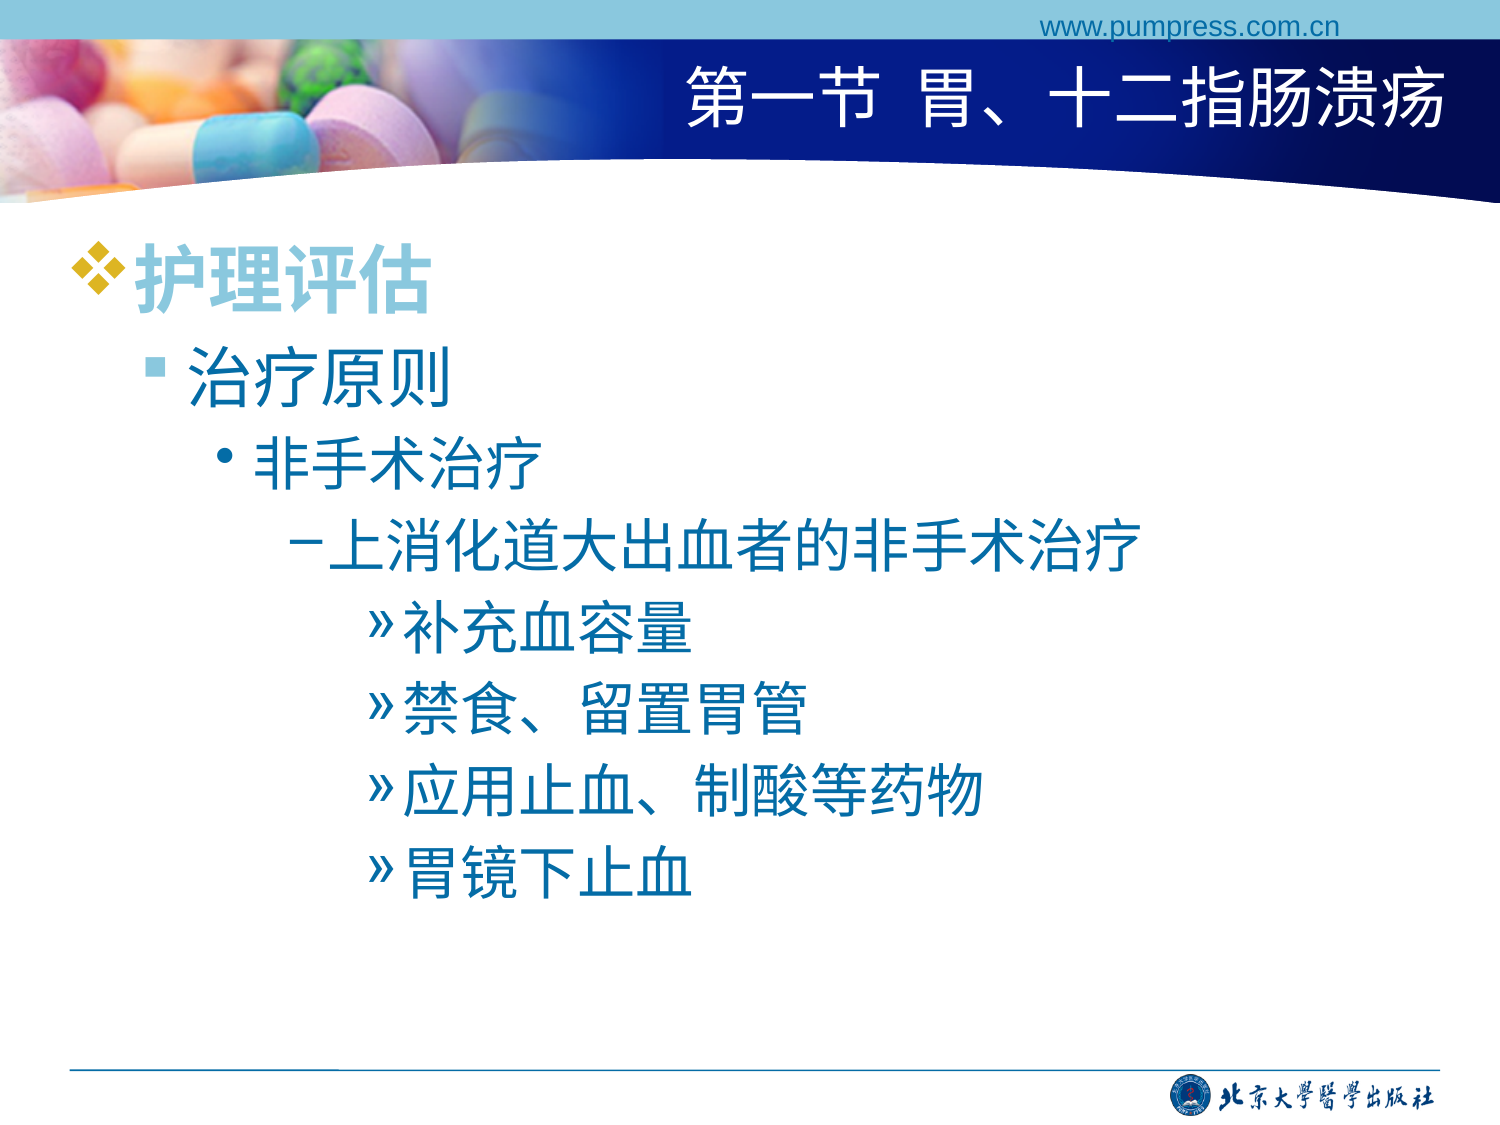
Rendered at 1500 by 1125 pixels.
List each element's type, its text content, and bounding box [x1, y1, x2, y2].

list 护理评估 治疗原则 非手术治疗 上消化道大出血者的非手术治疗 补充血容量 禁食、留置胃管 应用止血、制酸等药物 胃镜下止血 [49, 224, 1463, 1026]
picture [1170, 1074, 1436, 1118]
title 第一节 胃、十二指肠溃疡 [137, 49, 1463, 143]
slide_number www.pumpress.com.cn [1025, 0, 1463, 38]
picture [0, 40, 1500, 203]
